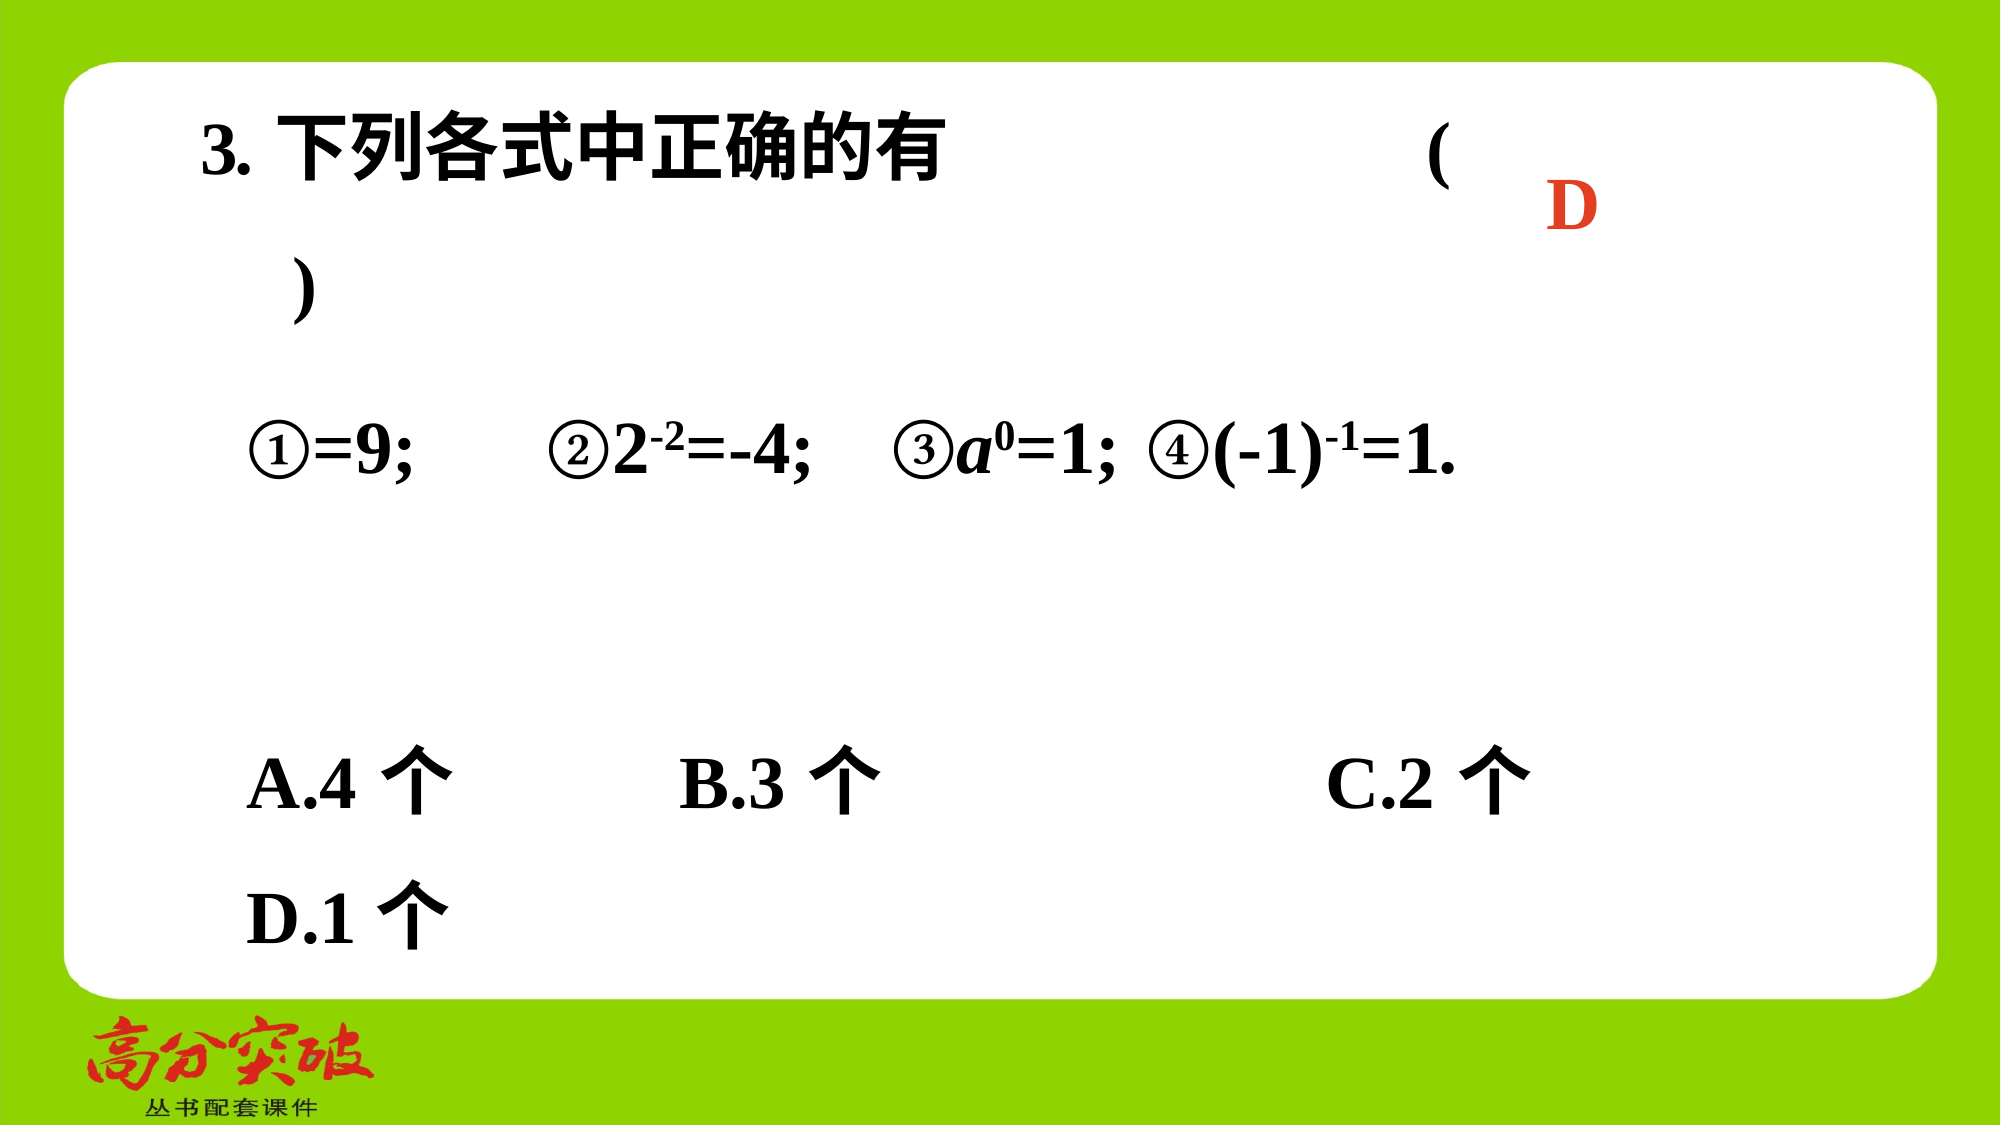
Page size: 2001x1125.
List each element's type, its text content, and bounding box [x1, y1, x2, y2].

text_box D [1532, 147, 1616, 253]
text_box 3.下列各式中正确的有 ( ) [184, 46, 1721, 332]
text_box A.4个 B.3个 C.2个 D.1个 [232, 681, 1827, 966]
picture [0, 0, 2001, 1125]
